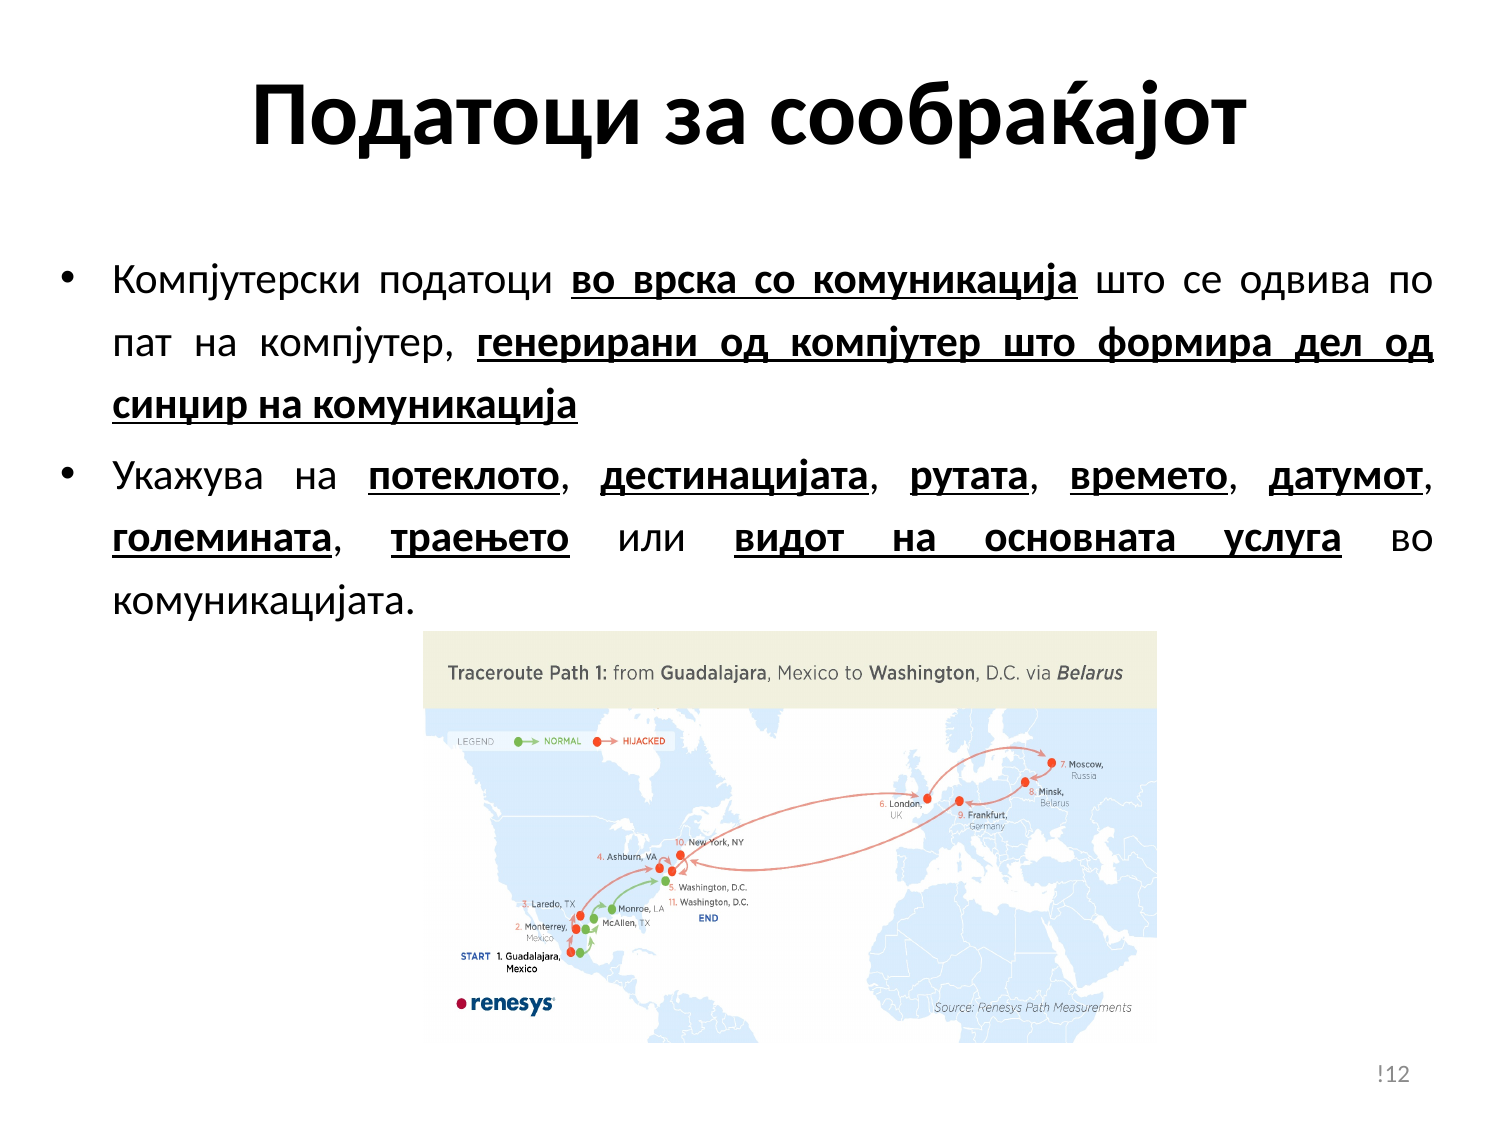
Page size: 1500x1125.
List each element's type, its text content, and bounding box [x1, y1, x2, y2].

slide_number !12 [1074, 1042, 1425, 1103]
list Компјутерски податоци во врска со комуникација што се одвива по пат на компјутер, генерирани од компјутер што формира дел од синџир на комуникација Укажува на потеклото, дестинацијата, рутата, времето, датумот, големината, траењето или видот на основната услуга во комуникацијата. [45, 232, 1449, 632]
picture [423, 631, 1158, 1043]
title Податоци за сообраќајот [75, 45, 1425, 233]
